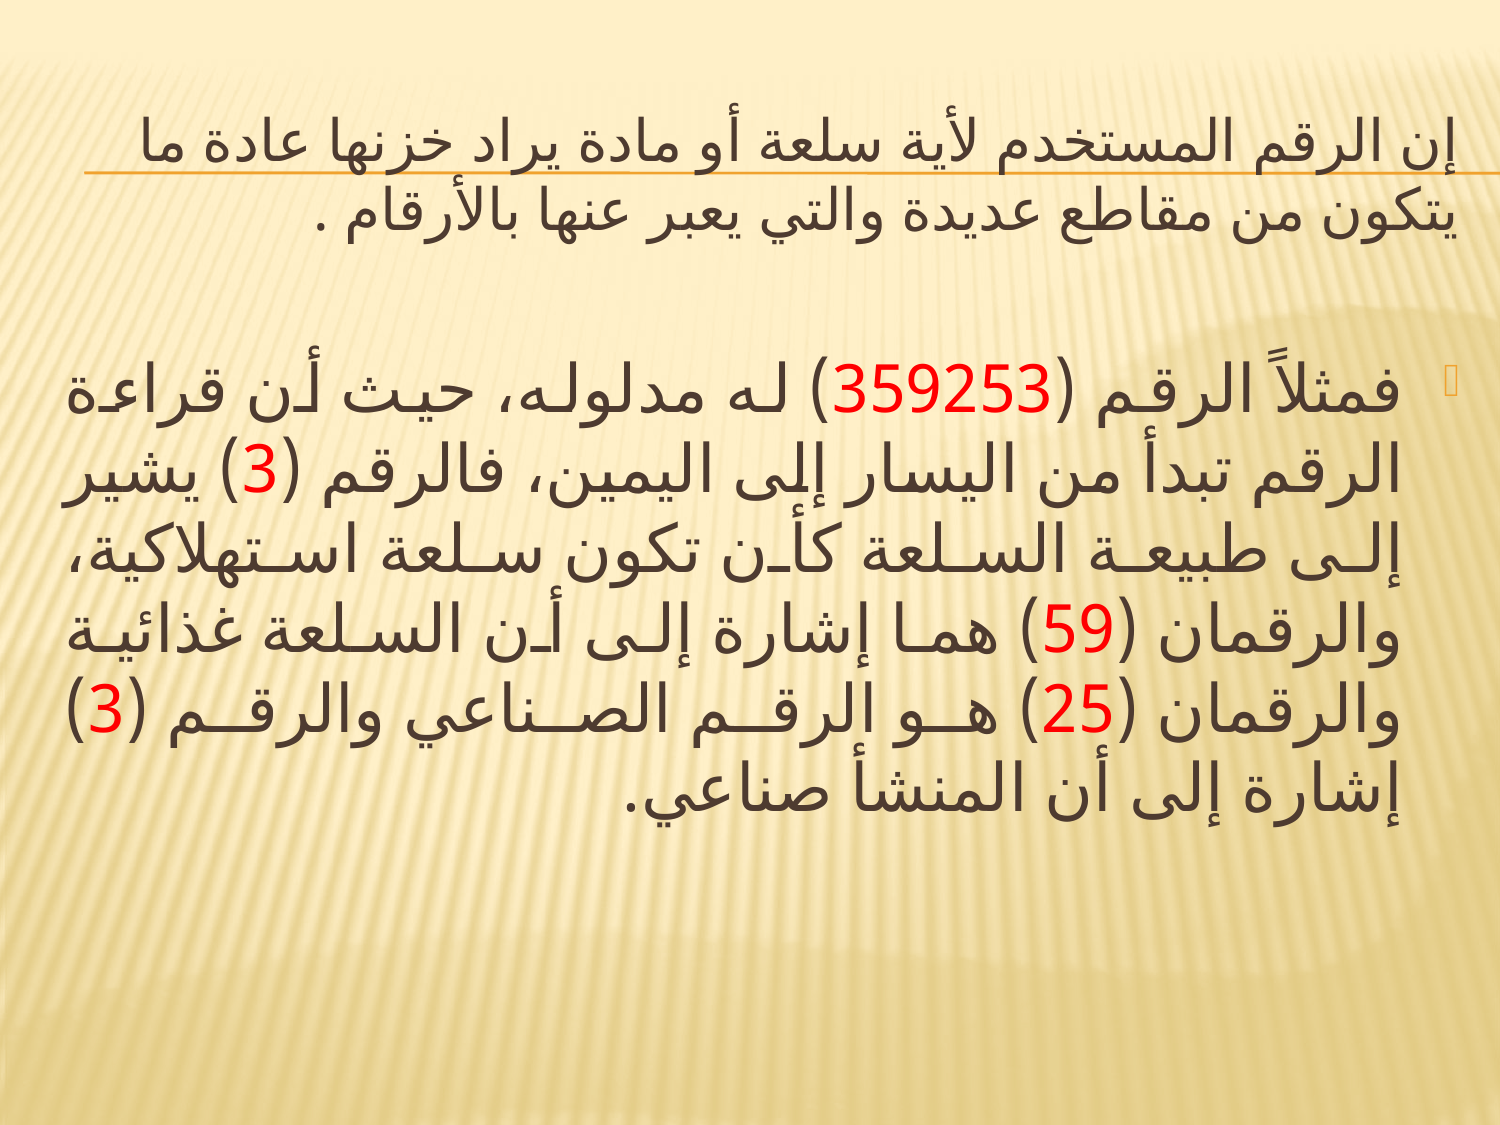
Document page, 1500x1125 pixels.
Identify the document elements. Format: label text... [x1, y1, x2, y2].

list فمثلاً الرقم (359253) له مدلوله، حيث أن قراءة الرقم تبدأ من اليسار إلى اليمين، فالرقم (3) يشير إلى طبيعة السلعة كأن تكون سلعة استهلاكية، والرقمان (59) هما إشارة إلى أن السلعة غذائية والرقمان (25) هو الرقم الصناعي والرقم (3) إشارة إلى أن المنشأ صناعي. [50, 338, 1475, 998]
title إن الرقم المستخدم لأية سلعة أو مادة يراد خزنها عادة ما يتكون من مقاطع عديدة والتي يعبر عنها بالأرقام . [50, 54, 1475, 291]
